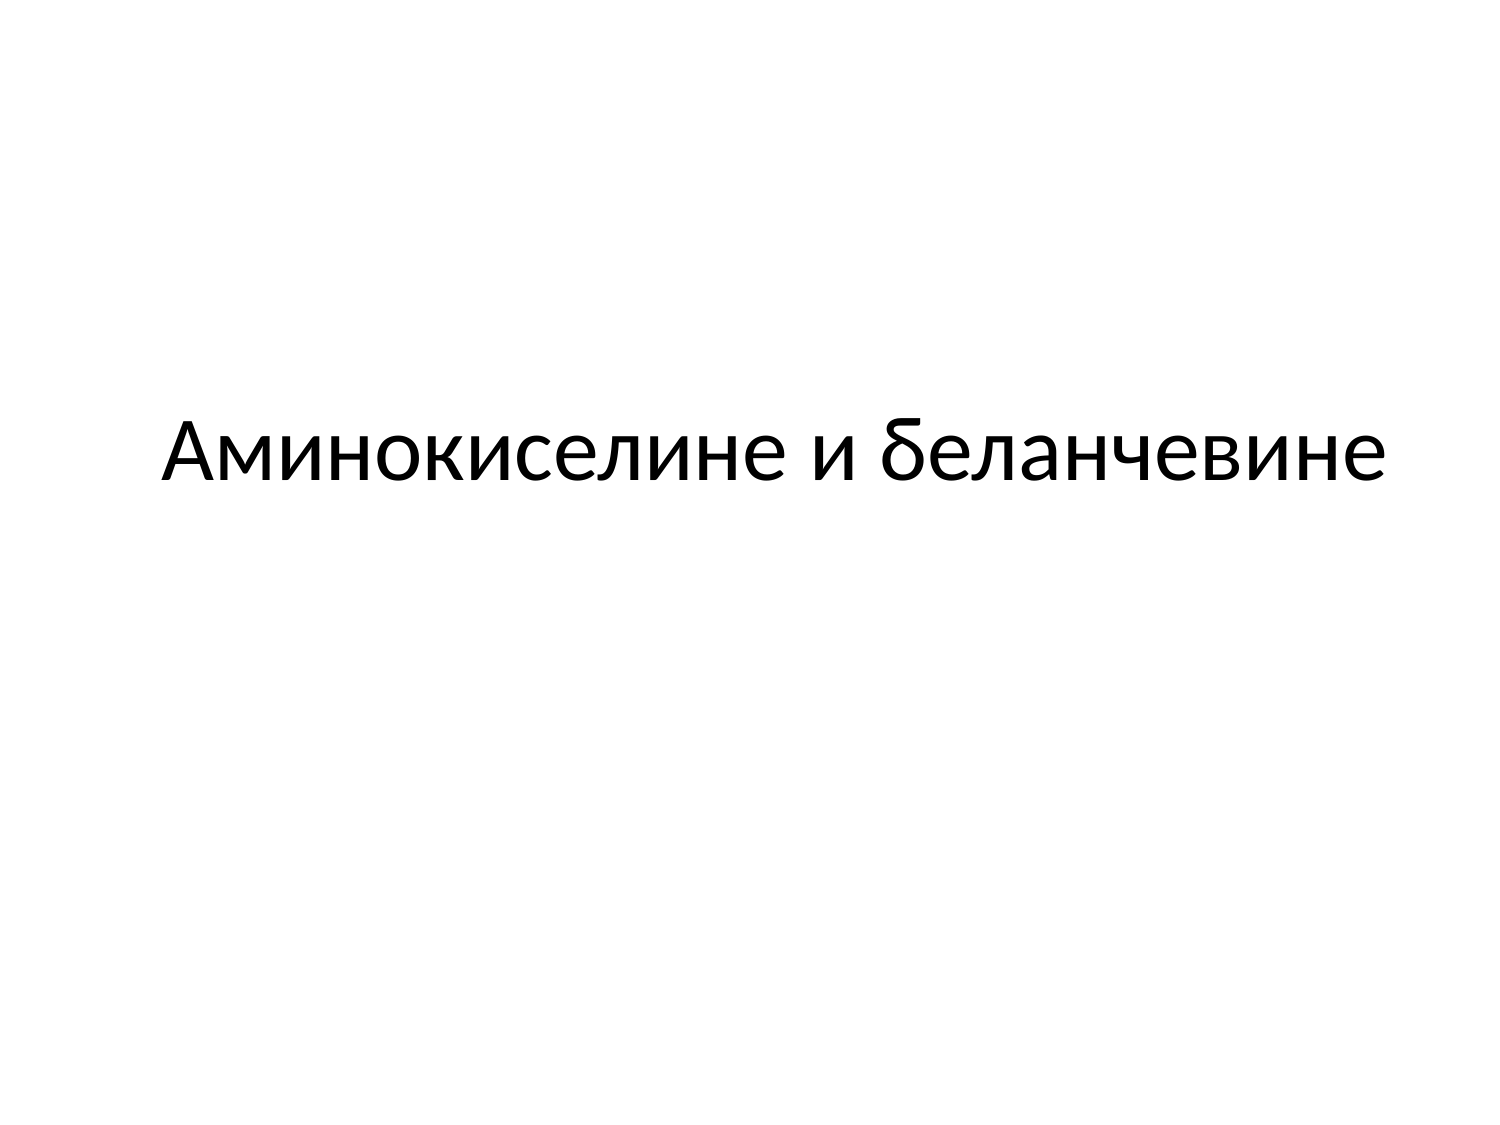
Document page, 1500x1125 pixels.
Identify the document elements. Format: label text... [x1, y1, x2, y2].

title Аминокиселине и беланчевине [100, 349, 1451, 538]
